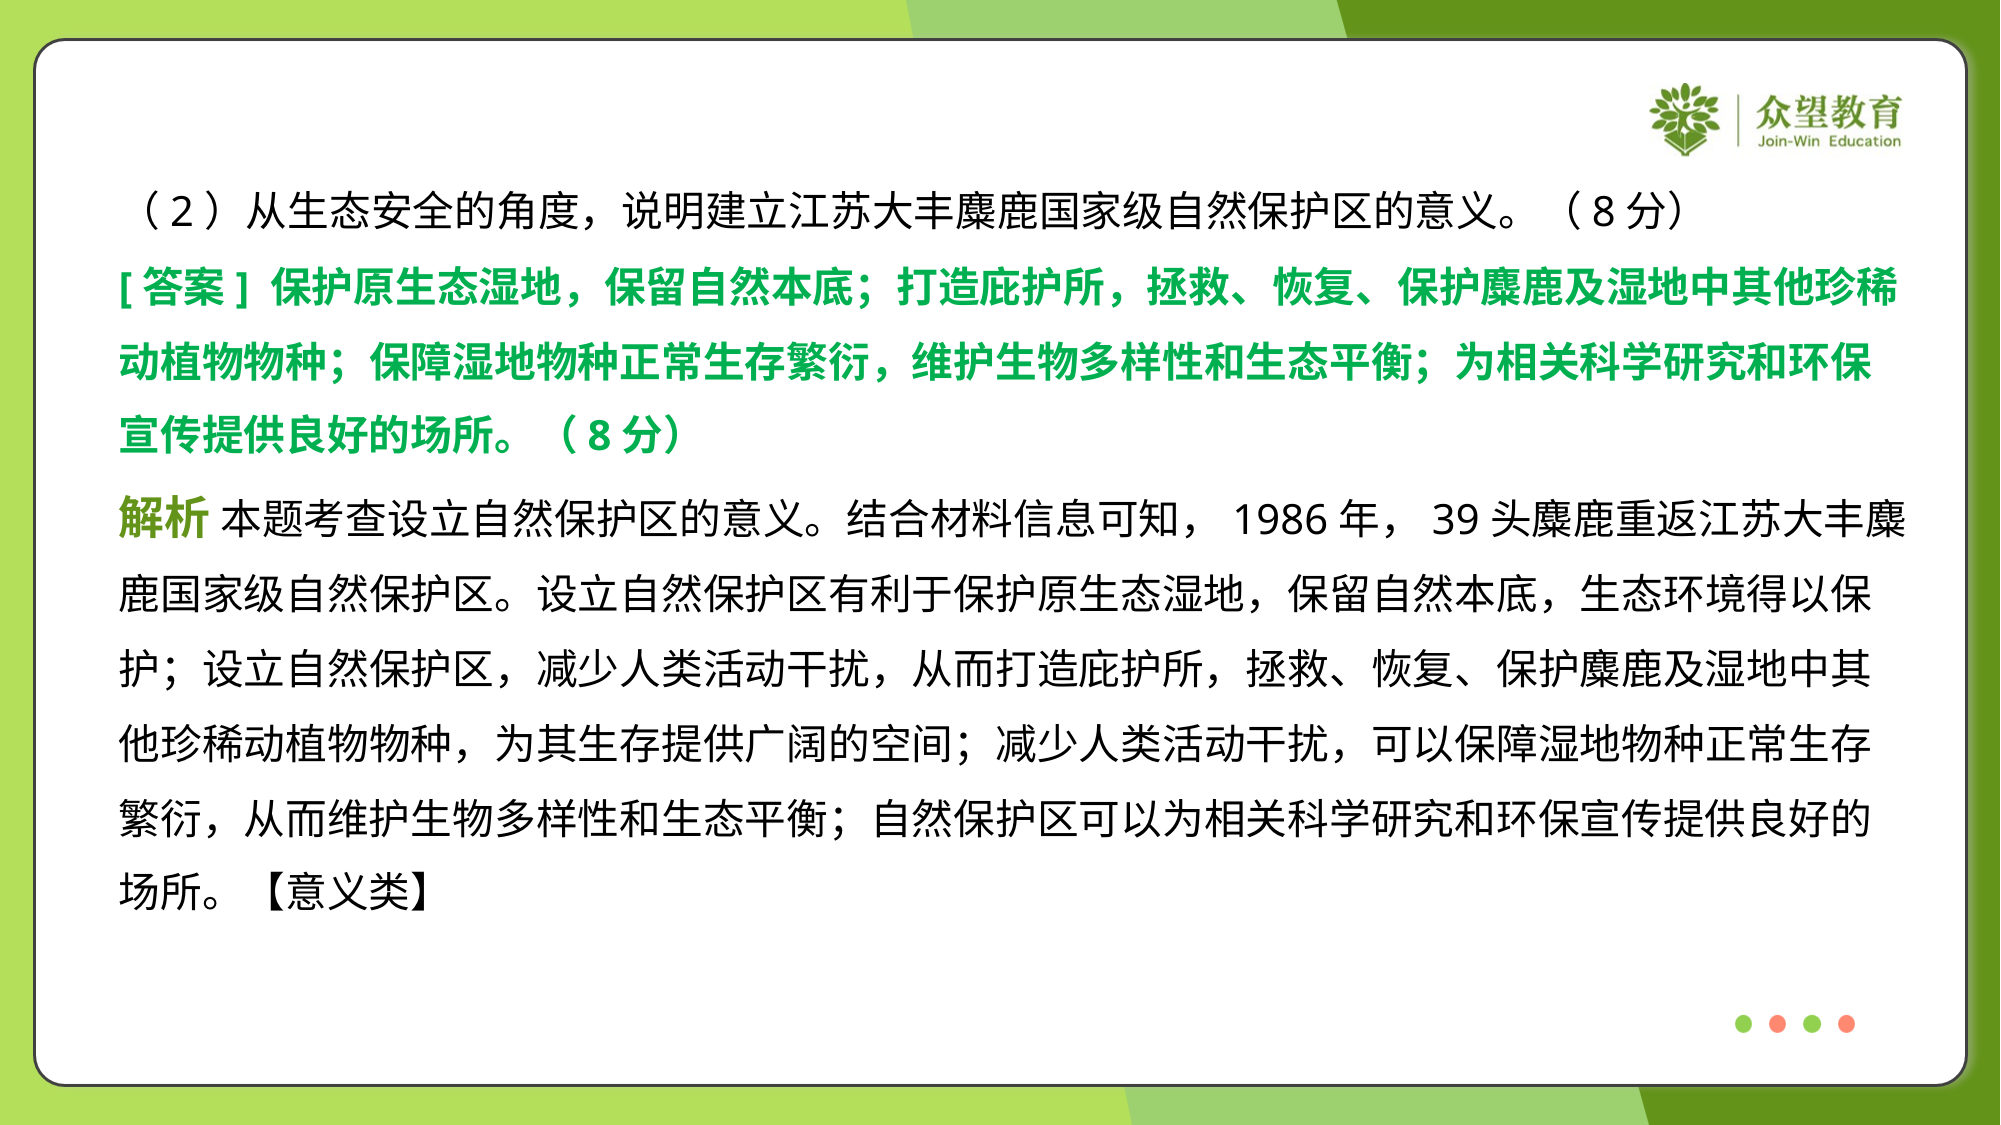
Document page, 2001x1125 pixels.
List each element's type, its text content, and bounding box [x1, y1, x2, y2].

picture [0, 0, 2000, 1125]
text_box 解析 本题考查设立自然保护区的意义。结合材料信息可知，1986年，39头麋鹿重返江苏大丰麋 鹿国家级自然保护区。设立自然保护区有利于保护原生态湿地，保留自然本底，生态环境得以保 护；设立自然保护区，减少人类活动干扰，从而打造庇护所，拯救、恢复、保护麋鹿及湿地中其 他珍稀动植物物种，为其生存提供广阔的空间；减少人类活动干扰，可以保障湿地物种正常生存 繁衍，从而维护生物多样性和生态平衡；自然保护区可以为相关科学研究和环保宣传提供良好的 场所。【意义类】 [118, 466, 1883, 909]
text_box [答案] 保护原生态湿地，保留自然本底；打造庇护所，拯救、恢复、保护麋鹿及湿地中其他珍稀 动植物物种；保障湿地物种正常生存繁衍，维护生物多样性和生态平衡；为相关科学研究和环保 宣传提供良好的场所。（8分） [118, 235, 1883, 451]
text_box （2）从生态安全的角度，说明建立江苏大丰麋鹿国家级自然保护区的意义。（8分） [118, 159, 1883, 227]
